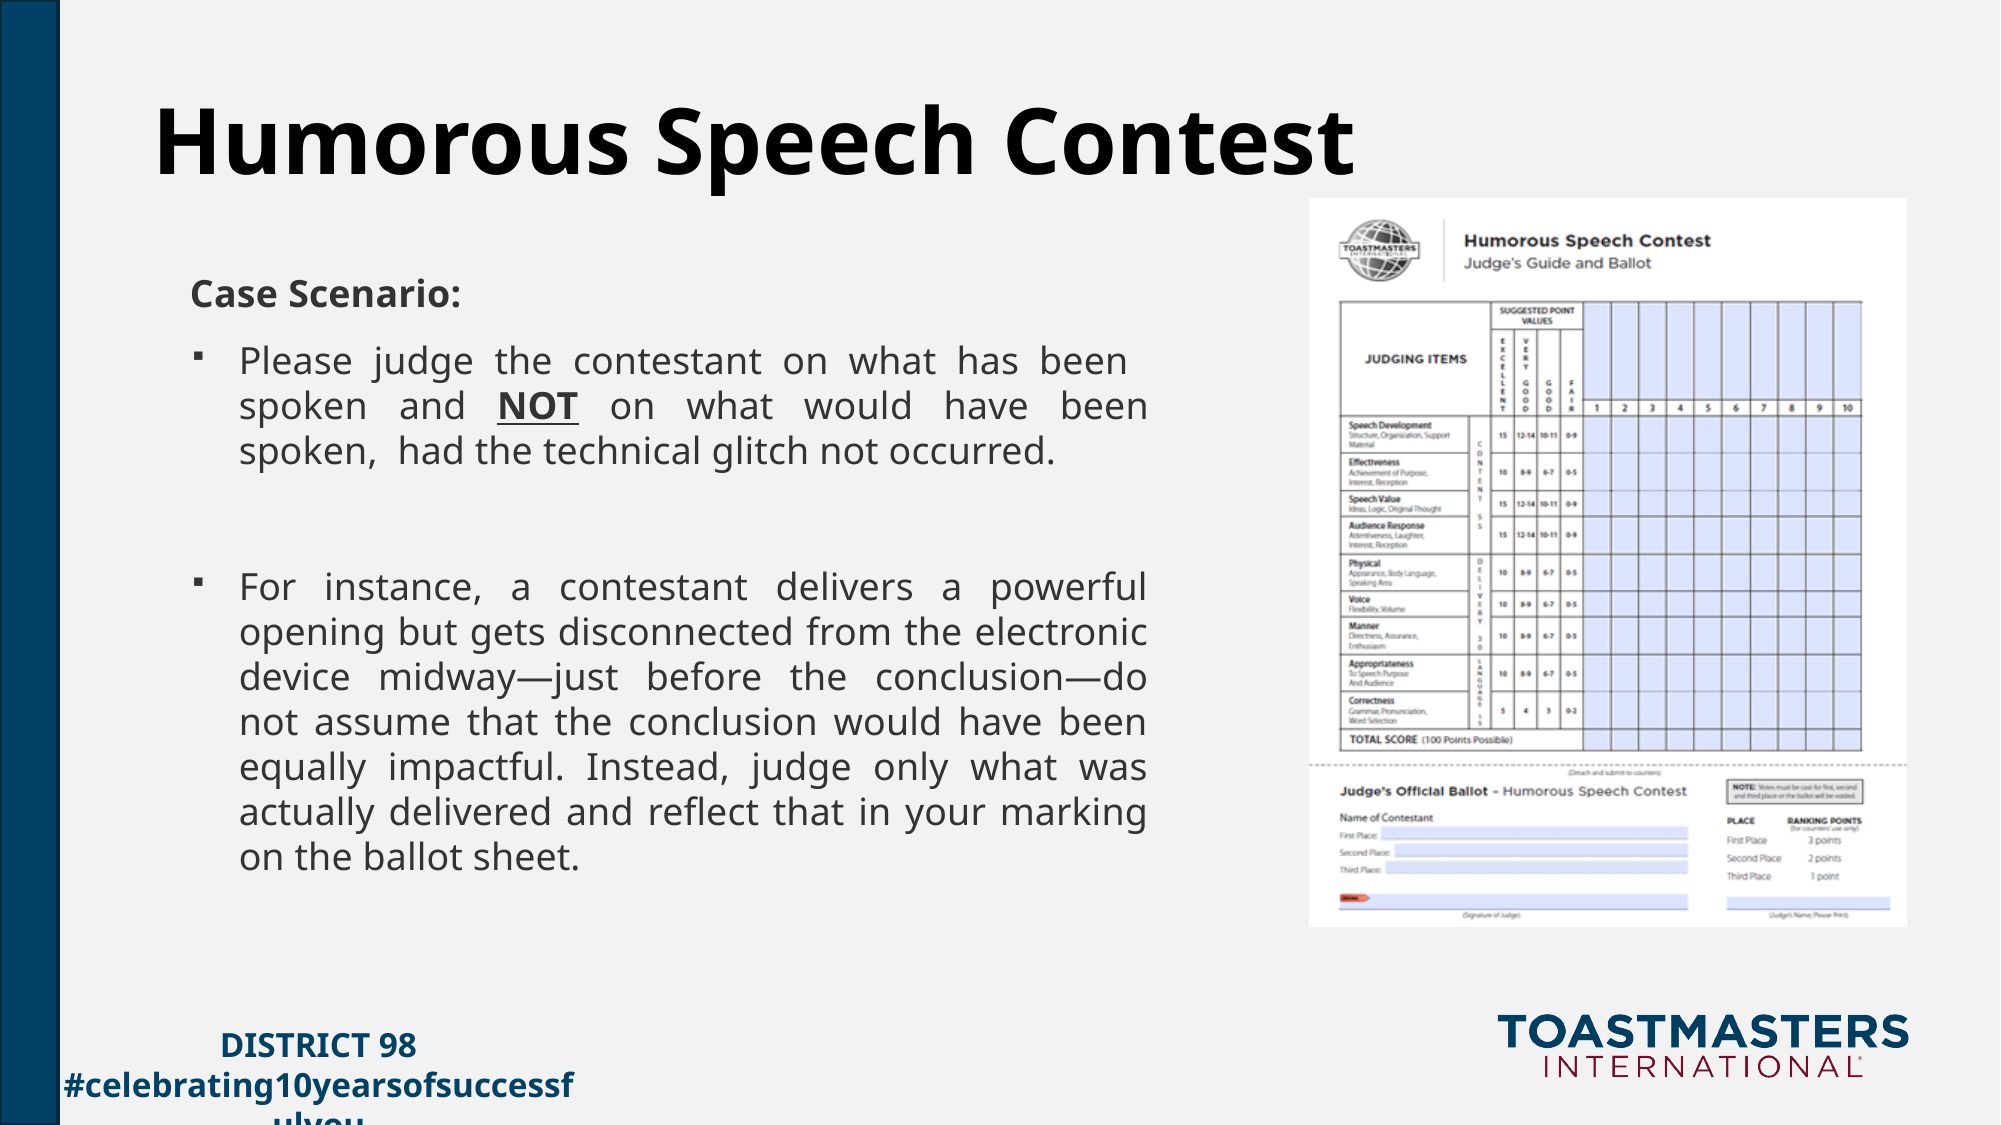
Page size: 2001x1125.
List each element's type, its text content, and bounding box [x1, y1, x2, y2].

text_box DISTRICT 98 #celebrating10yearsofsuccessfulyou [39, 1017, 598, 1125]
text_box [0, 0, 60, 1125]
picture [1309, 197, 2000, 1125]
list Case Scenario: Please judge the contestant on what has been spoken and NOT on what would have been spoken, had the technical glitch not occurred. For instance, a contestant delivers a powerful opening but gets disconnected from the electronic device midway—just before the conclusion—do not assume that the conclusion would have been equally impactful. Instead, judge only what was actually delivered and reflect that in your marking on the ballot sheet. [174, 262, 1166, 952]
title Humorous Speech Contest [137, 59, 1944, 229]
